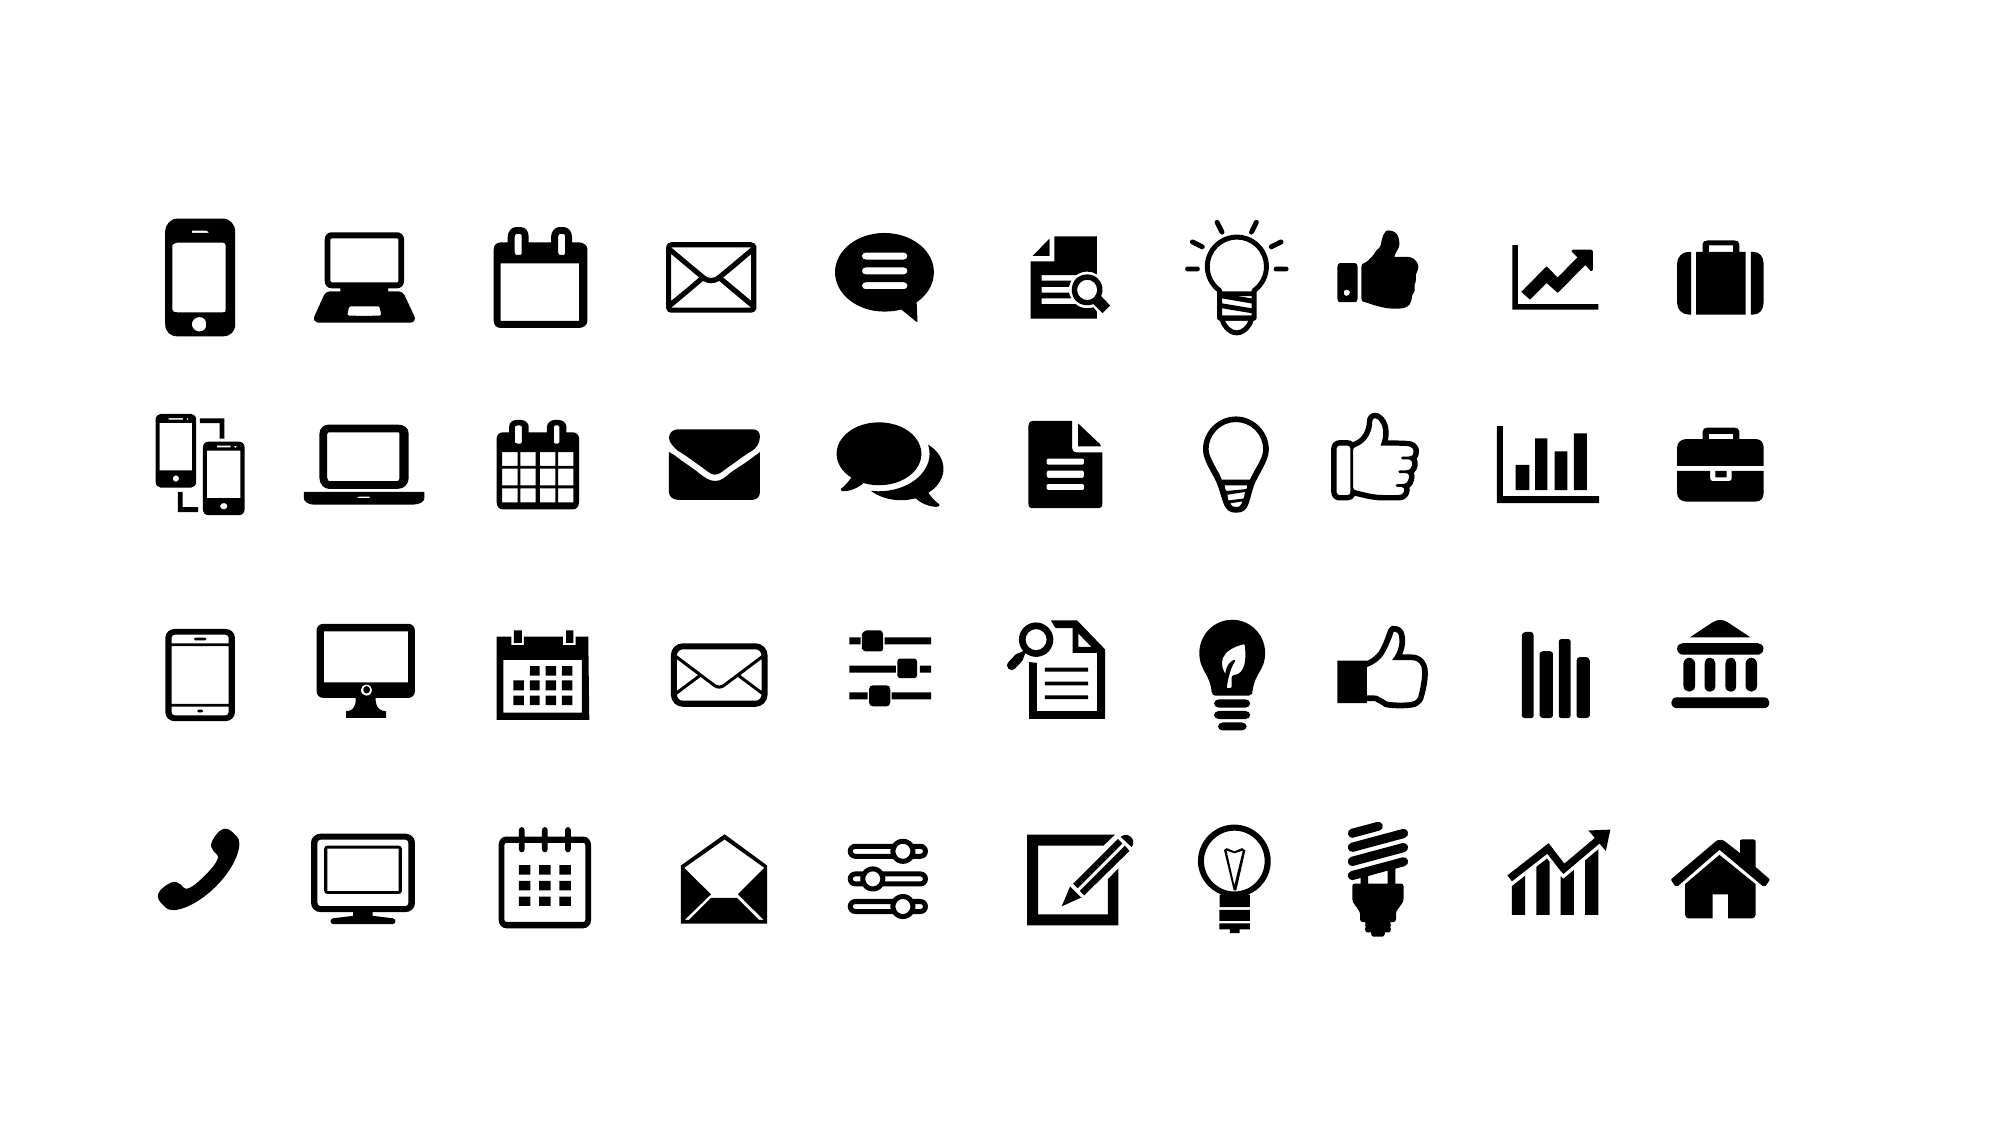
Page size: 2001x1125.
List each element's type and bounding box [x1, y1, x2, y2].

text_box [1671, 839, 1770, 886]
text_box [1677, 427, 1764, 466]
text_box [496, 419, 580, 510]
text_box [157, 828, 240, 911]
text_box [849, 692, 868, 700]
text_box [1539, 651, 1553, 719]
text_box [498, 827, 592, 929]
text_box [1028, 420, 1103, 509]
text_box [1027, 832, 1137, 926]
text_box [680, 834, 768, 924]
text_box [1677, 470, 1764, 502]
text_box [668, 429, 760, 475]
text_box [1508, 835, 1618, 915]
text_box [1361, 230, 1419, 309]
text_box [897, 658, 918, 679]
text_box [493, 227, 588, 328]
text_box [1521, 631, 1534, 719]
text_box [670, 643, 768, 707]
text_box [1558, 639, 1571, 719]
text_box [668, 451, 760, 500]
text_box [1677, 251, 1692, 315]
text_box [165, 628, 235, 722]
text_box [1347, 821, 1409, 937]
text_box [1685, 854, 1756, 919]
text_box [919, 665, 932, 673]
text_box [849, 630, 932, 652]
text_box [1671, 619, 1770, 709]
text_box [869, 685, 932, 707]
text_box [319, 424, 409, 489]
text_box [836, 422, 944, 507]
text_box [496, 630, 590, 720]
text_box [155, 413, 245, 516]
text_box [1197, 824, 1271, 934]
text_box [1006, 620, 1106, 719]
text_box [1185, 219, 1289, 336]
text_box [303, 491, 425, 505]
text_box [1030, 236, 1111, 319]
text_box [1199, 619, 1266, 731]
text_box [835, 232, 934, 322]
text_box [165, 218, 236, 337]
text_box [1337, 263, 1358, 303]
text_box [1331, 412, 1420, 501]
text_box [1576, 657, 1590, 719]
text_box [847, 838, 928, 919]
text_box [1750, 251, 1764, 315]
text_box [1512, 245, 1599, 310]
text_box [313, 232, 415, 323]
text_box [849, 665, 896, 673]
text_box [1202, 416, 1269, 513]
text_box [1337, 625, 1428, 709]
text_box [1496, 426, 1600, 504]
text_box [311, 833, 415, 925]
text_box [1696, 240, 1746, 315]
text_box [666, 242, 757, 313]
text_box [316, 623, 415, 718]
